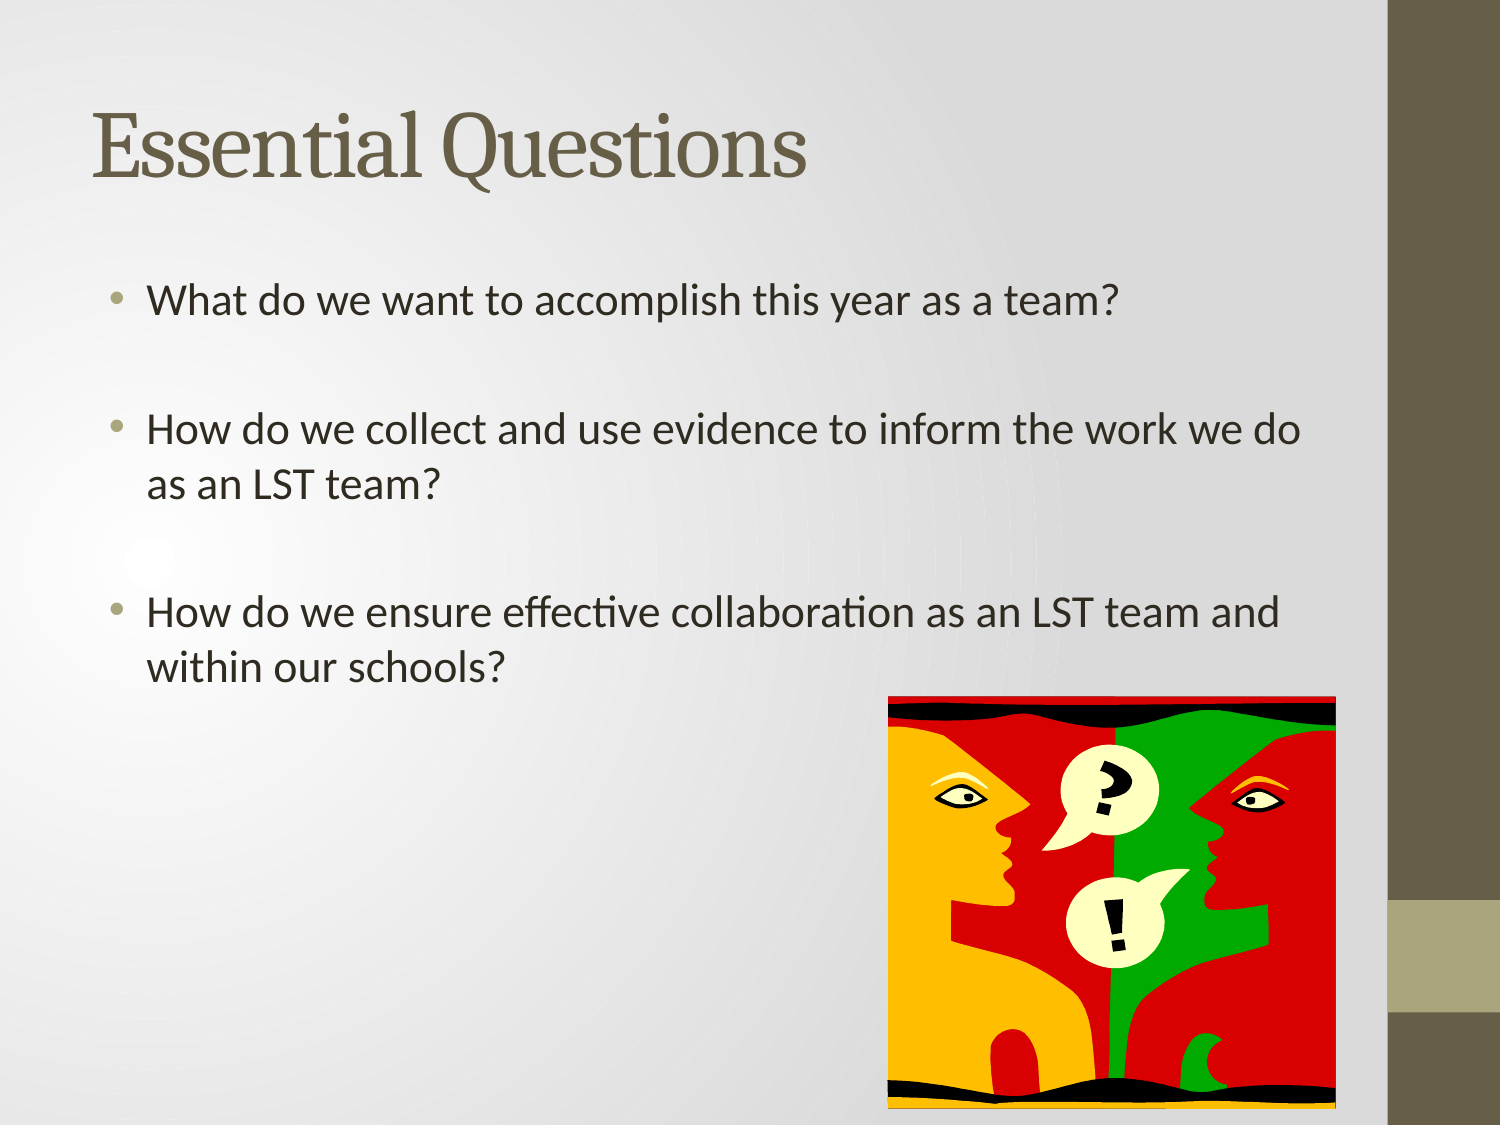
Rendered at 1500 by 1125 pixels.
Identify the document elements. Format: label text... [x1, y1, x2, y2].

title Essential Questions [75, 45, 1325, 233]
picture [886, 696, 1337, 1110]
list What do we want to accomplish this year as a team? How do we collect and use evidence to inform the work we do as an LST team? How do we ensure effective collaboration as an LST team and within our schools? [75, 262, 1325, 1050]
